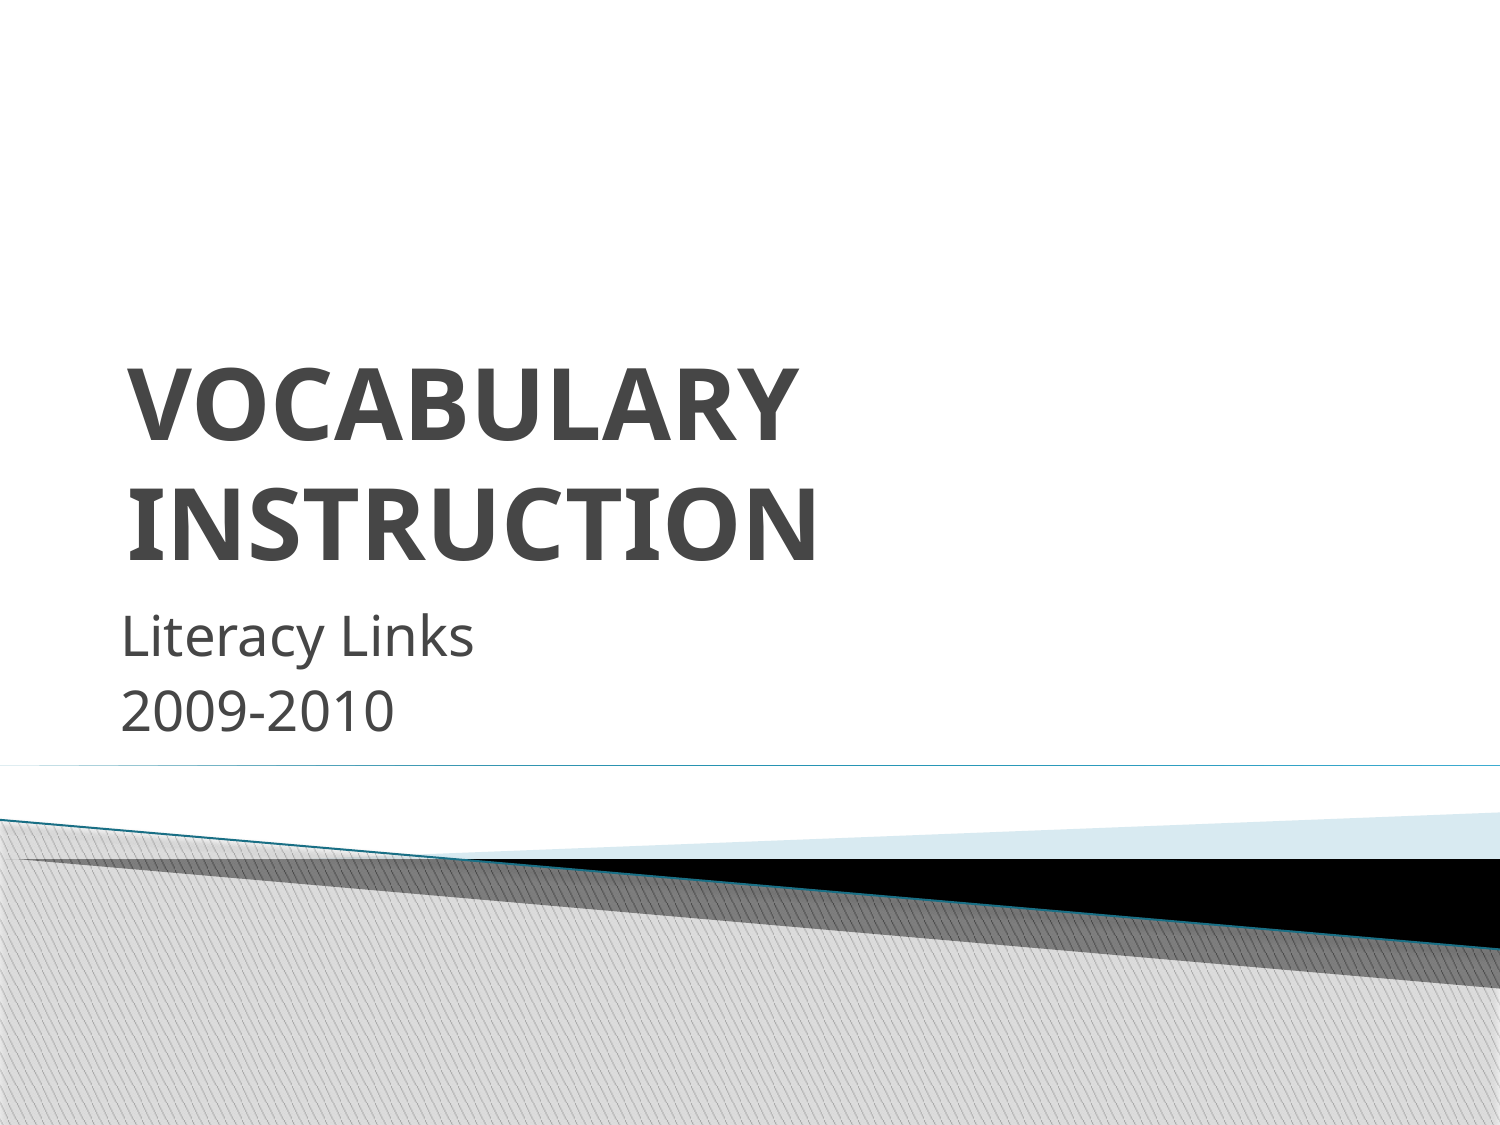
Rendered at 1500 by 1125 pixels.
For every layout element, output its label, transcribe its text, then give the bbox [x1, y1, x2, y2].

picture [5, 859, 1500, 989]
subtitle Literacy Links 2009-2010 [112, 592, 1388, 790]
title VOCABULARY INSTRUCTION [112, 287, 1388, 588]
